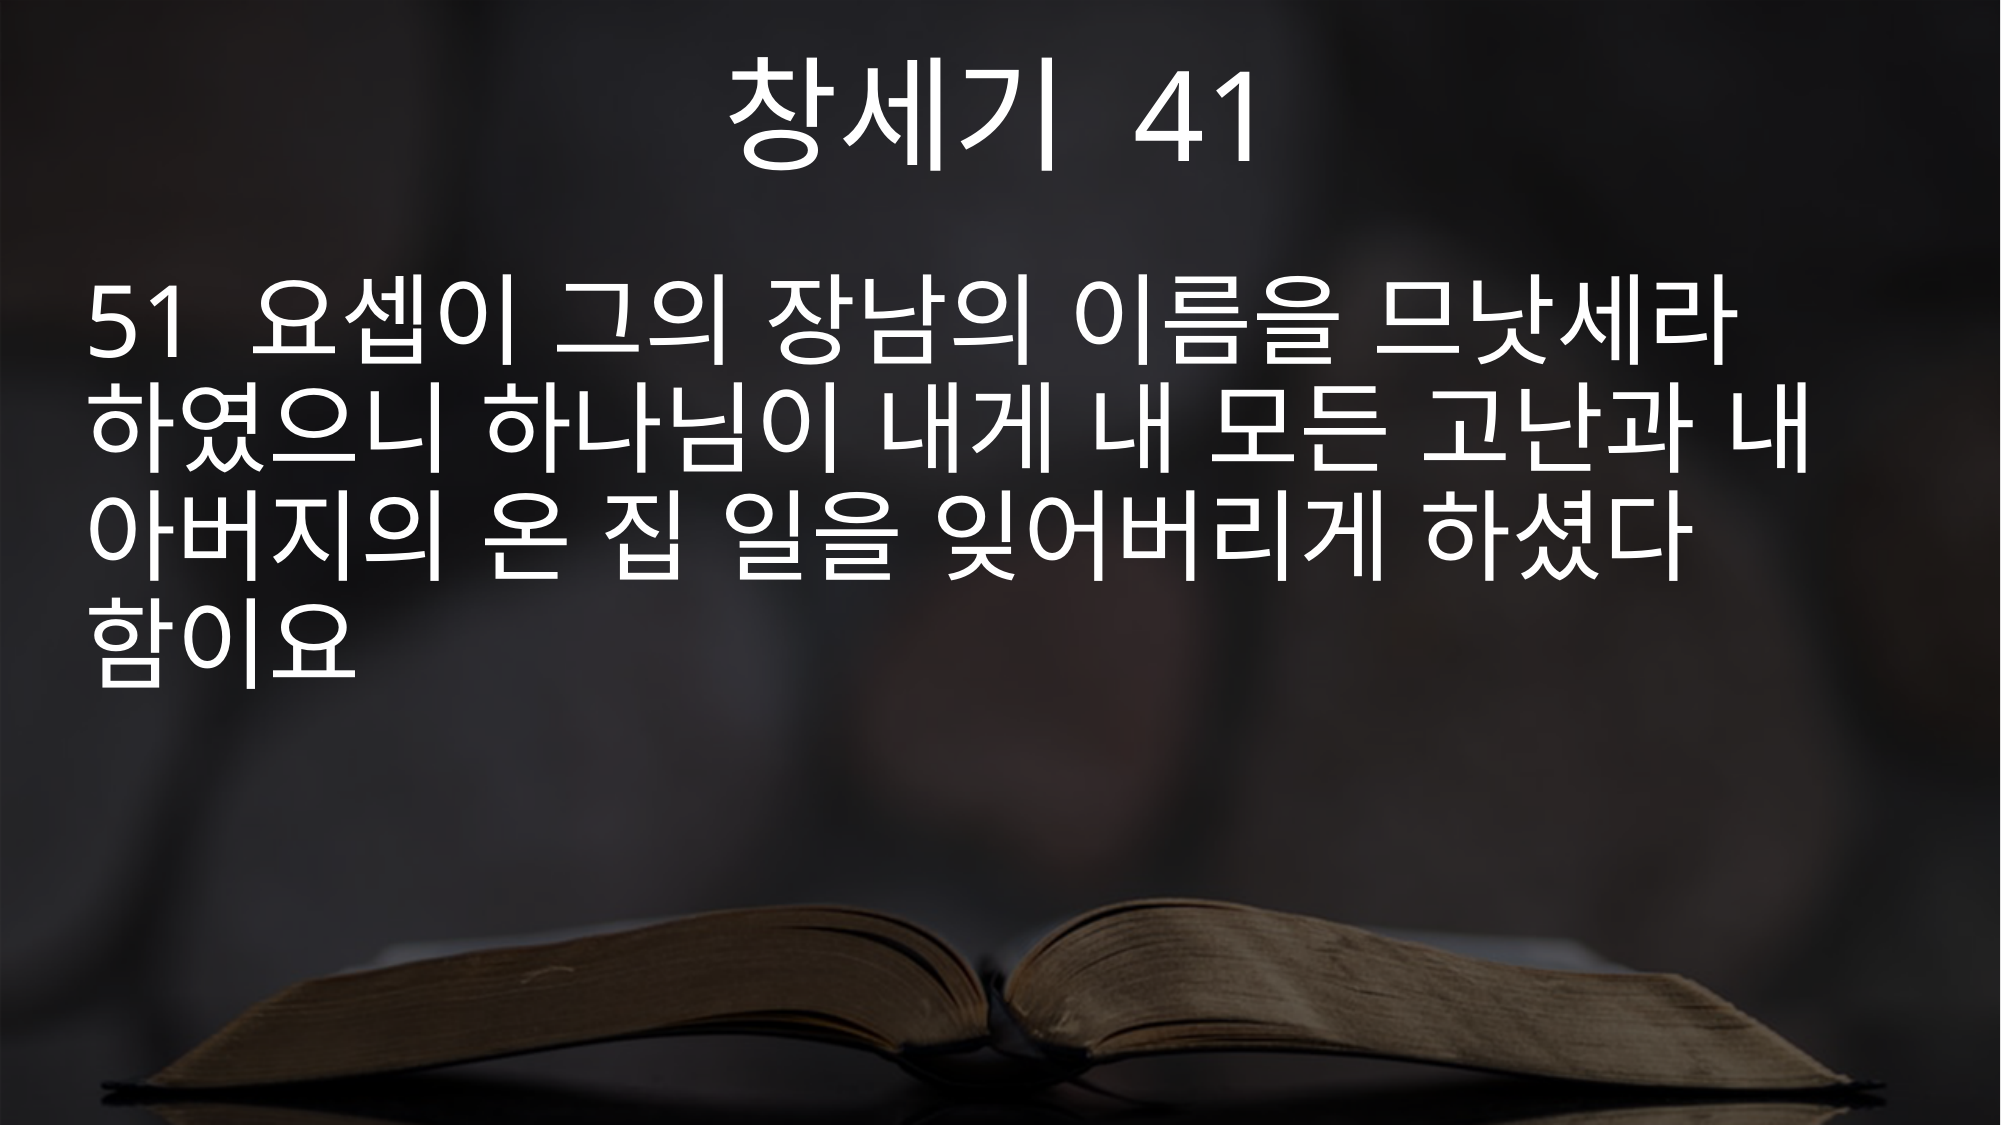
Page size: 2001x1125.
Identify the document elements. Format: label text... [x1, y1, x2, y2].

footer 창세기 41 [0, 32, 2000, 192]
picture [0, 0, 2001, 1125]
list 51 요셉이 그의 장남의 이름을 므낫세라 하였으니 하나님이 내게 내 모든 고난과 내 아버지의 온 집 일을 잊어버리게 하셨다 함이요 [69, 263, 1953, 423]
